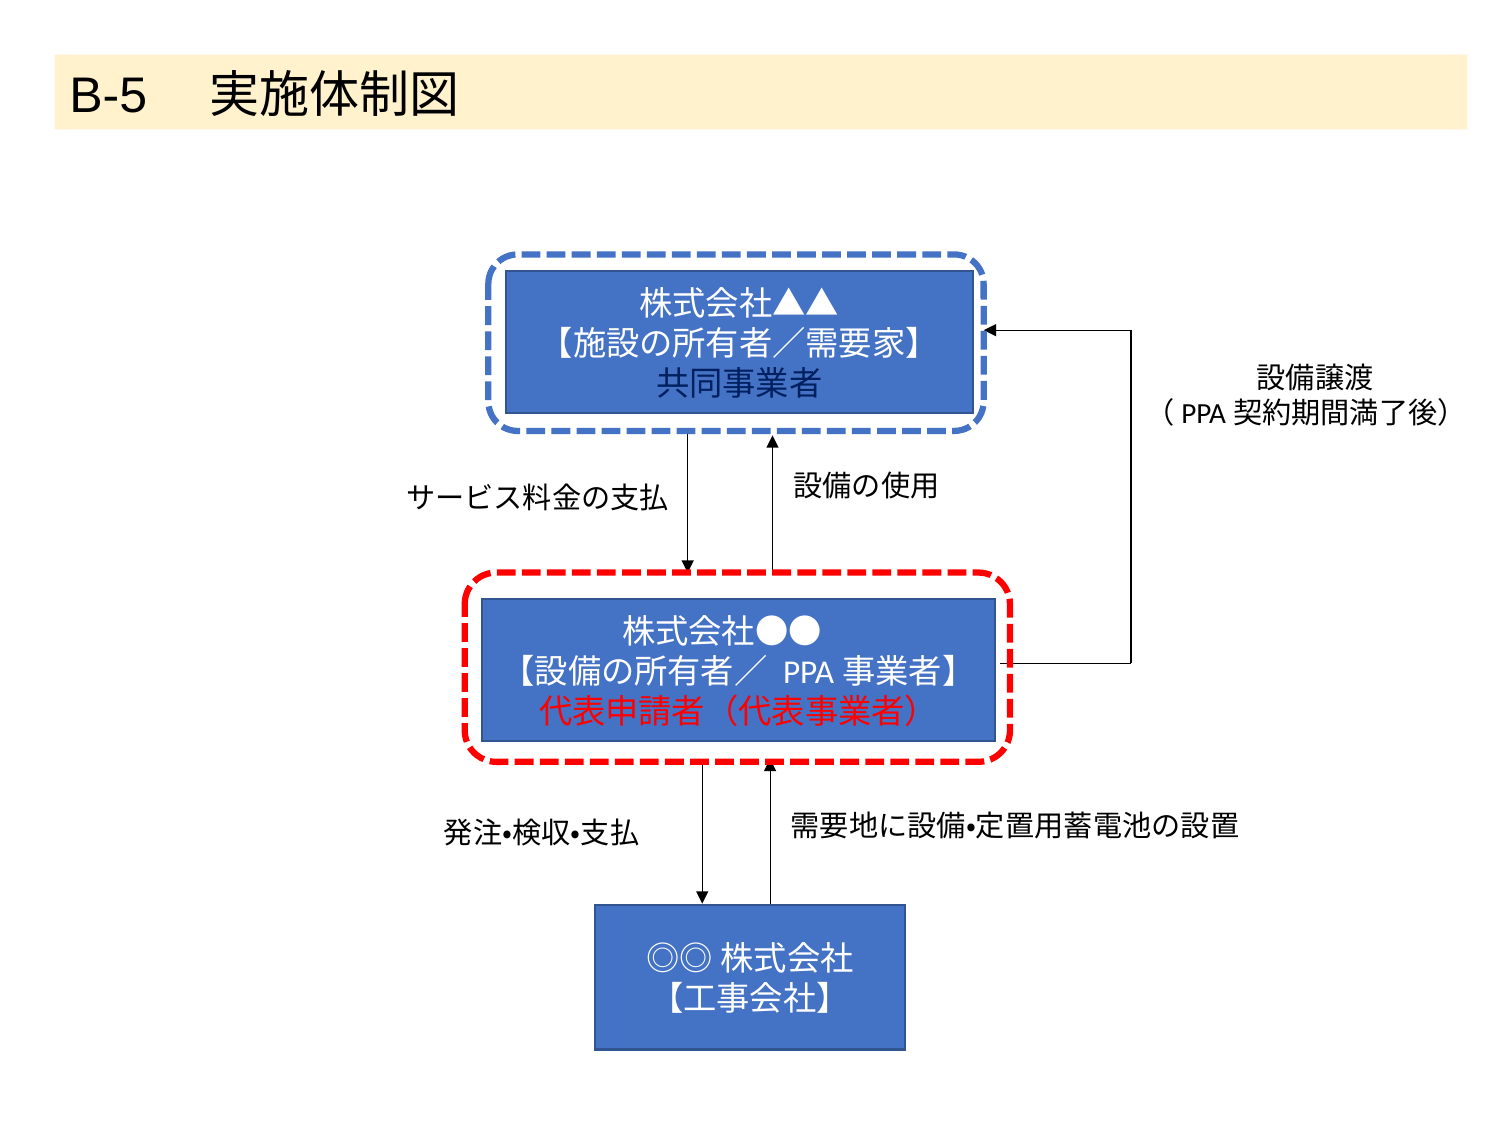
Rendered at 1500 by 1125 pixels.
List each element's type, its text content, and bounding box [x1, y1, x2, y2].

text_box 発注・検収・支払 [703, 806, 710, 857]
text_box [487, 253, 985, 433]
text_box 発注・検収・支払 [429, 806, 702, 857]
text_box [463, 571, 1012, 763]
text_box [983, 330, 1131, 664]
text_box 需要地に設備・定置用蓄電池の設置 [775, 799, 1339, 850]
text_box ◎◎株式会社 【工事会社】 [594, 904, 906, 1051]
text_box 設備の使用 [778, 460, 983, 510]
text_box サービス料金の支払 [391, 471, 687, 522]
text_box B-5 実施体制図 [54, 54, 1468, 130]
text_box 設備譲渡 （PPA契約期間満了後） [1131, 352, 1500, 437]
